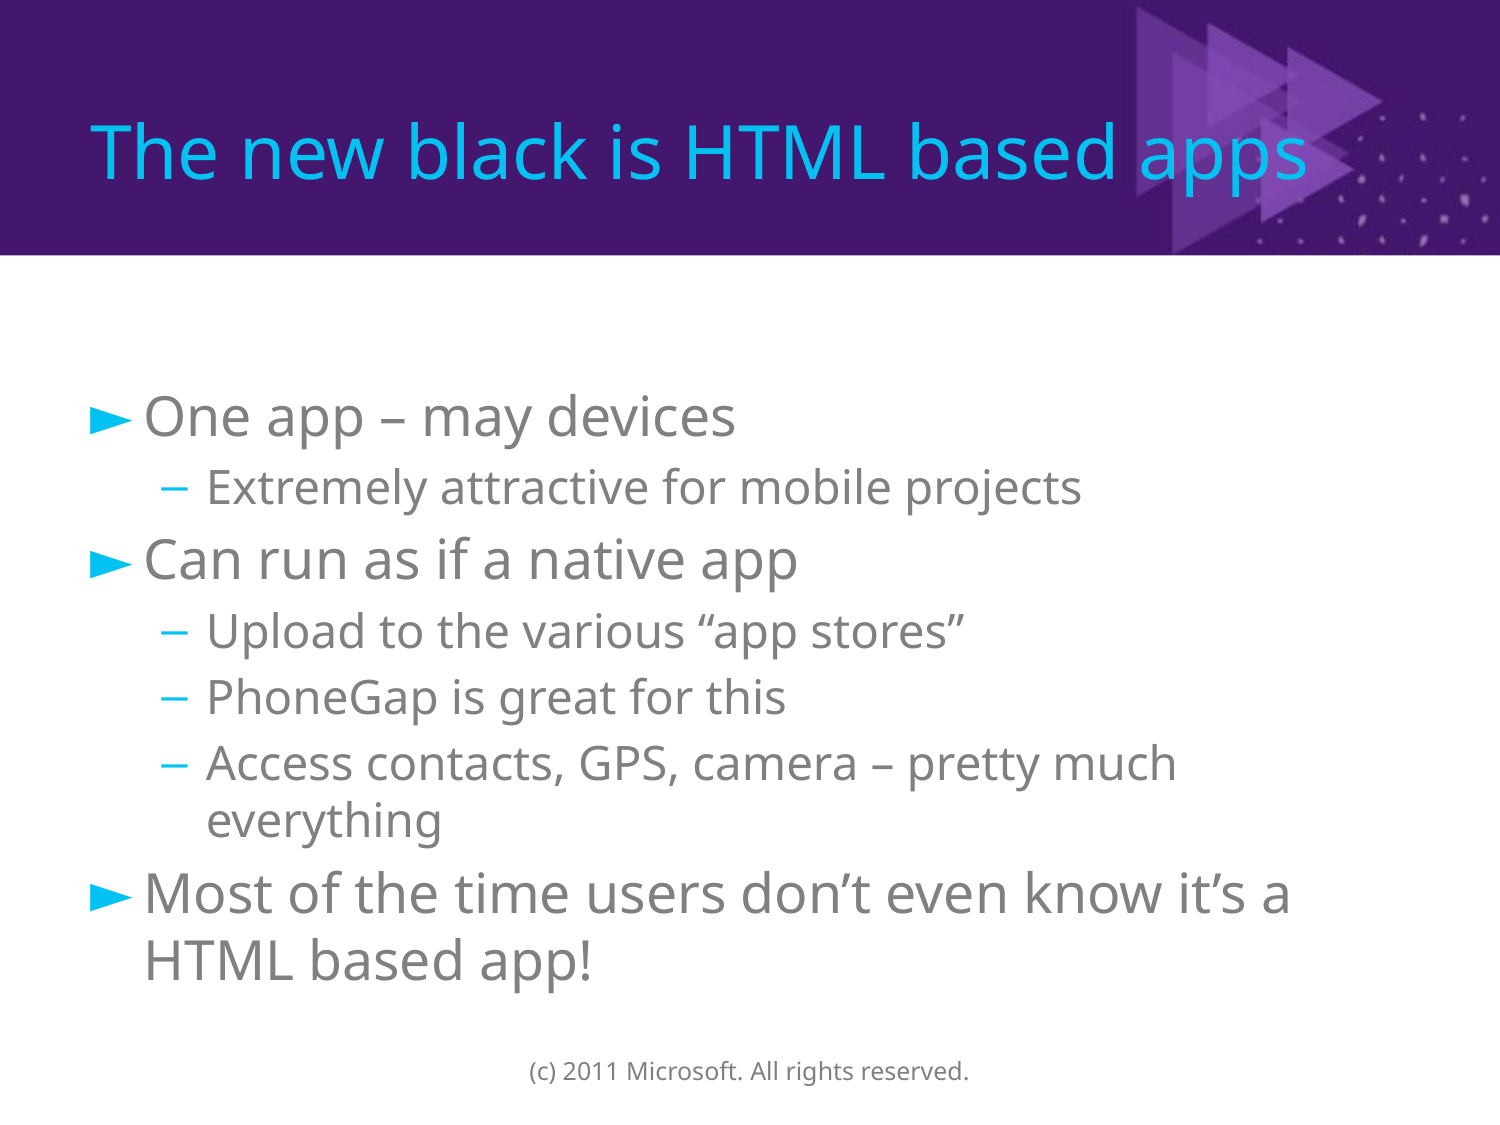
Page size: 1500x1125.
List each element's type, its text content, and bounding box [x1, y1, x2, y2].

footer (c) 2011 Microsoft. All rights reserved. [512, 1042, 988, 1103]
picture [0, 0, 1500, 255]
list One app – may devices Extremely attractive for mobile projects Can run as if a native app Upload to the various “app stores” PhoneGap is great for this Access contacts, GPS, camera – pretty much everything Most of the time users don’t even know it’s a HTML based app! [75, 373, 1425, 1005]
title The new black is HTML based apps [75, 56, 1425, 244]
